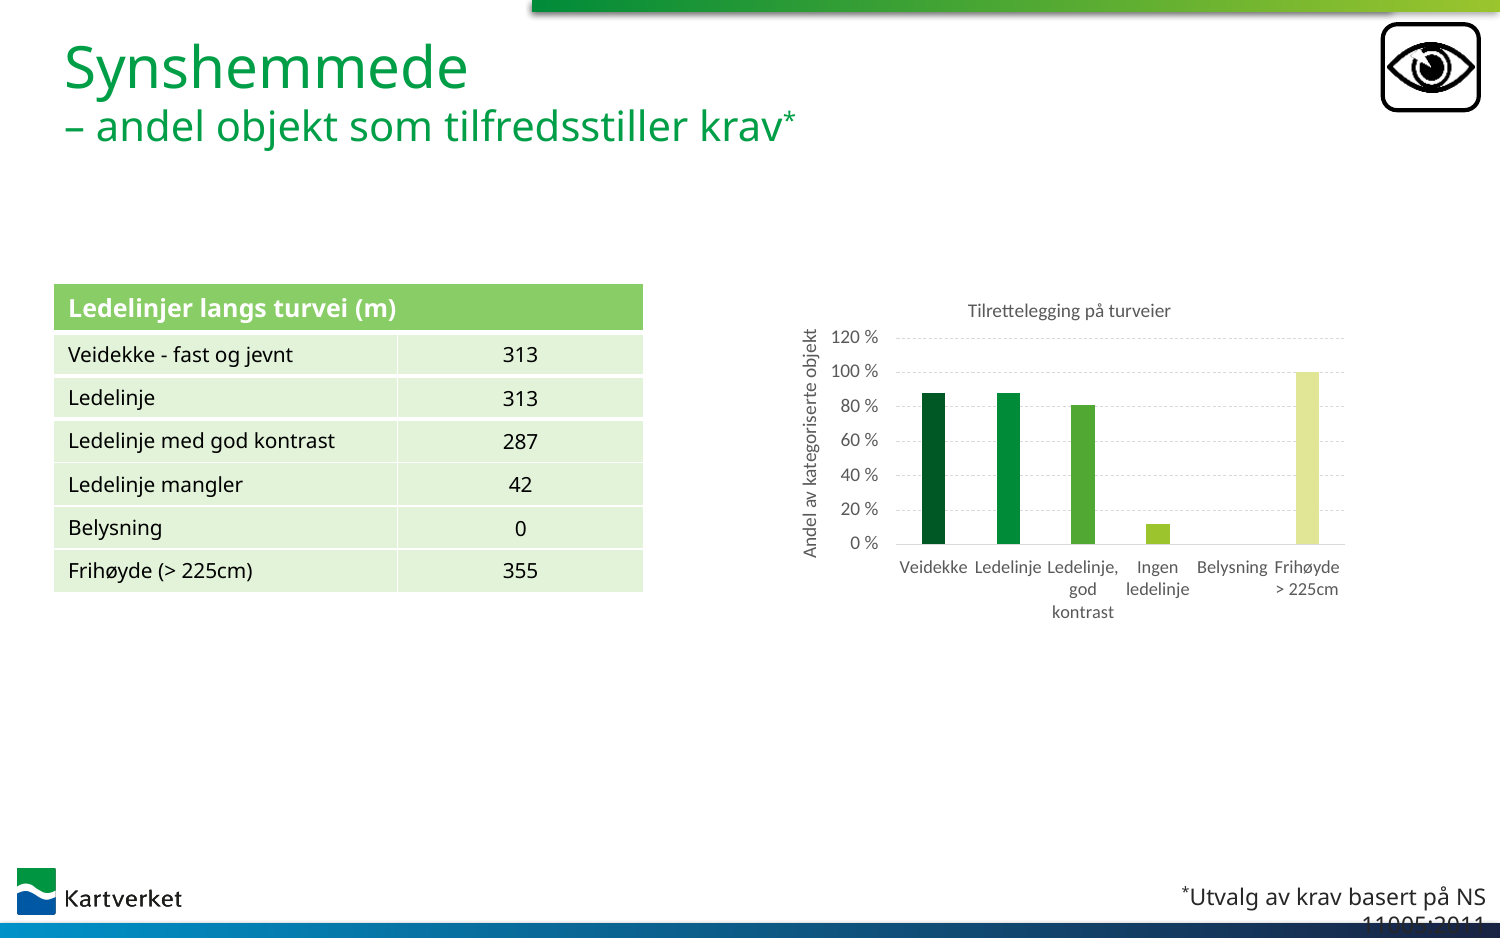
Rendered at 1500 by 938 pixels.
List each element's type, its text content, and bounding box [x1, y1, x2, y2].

picture [791, 291, 1348, 630]
table_cell Frihøyde (> 225cm) [54, 550, 397, 592]
table_cell 355 [398, 550, 643, 592]
table_cell 42 [398, 463, 643, 505]
table_cell Belysning [54, 507, 397, 548]
table_cell Ledelinje [54, 378, 397, 417]
table_cell Veidekke - fast og jevnt [54, 335, 397, 374]
table_cell Ledelinje med god kontrast [54, 421, 397, 462]
text_box Synshemmede – andel objekt som tilfredsstiller krav* [49, 24, 1431, 158]
table_cell 0 [398, 507, 643, 548]
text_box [1382, 24, 1480, 111]
table_cell 313 [398, 335, 643, 374]
text_box *Utvalg av krav basert på NS 11005:2011 [1068, 873, 1500, 938]
table_cell 313 [398, 378, 643, 417]
table_cell 287 [398, 421, 643, 462]
table_cell Ledelinje mangler [54, 463, 397, 505]
table_header Ledelinjer langs turvei (m) [54, 284, 643, 330]
